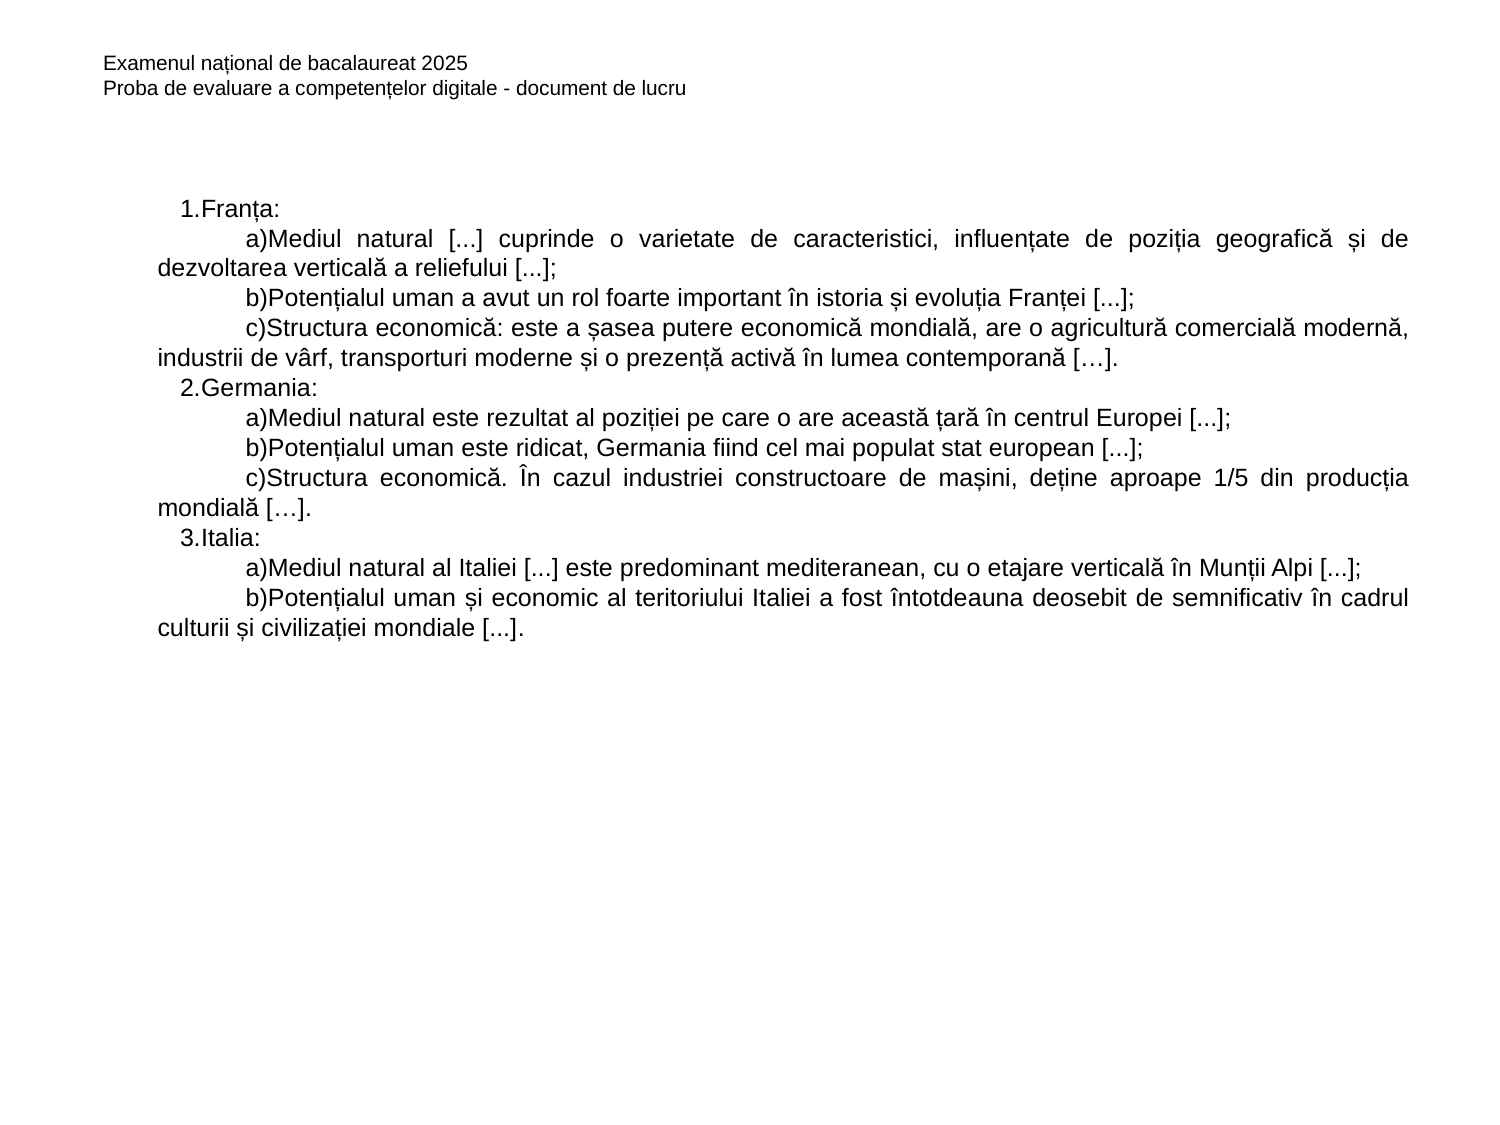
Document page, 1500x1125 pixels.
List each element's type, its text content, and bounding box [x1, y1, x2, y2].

list Franța: Mediul natural [...] cuprinde o varietate de caracteristici, influențate de poziția geografică și de dezvoltarea verticală a reliefului [...]; Potențialul uman a avut un rol foarte important în istoria și evoluția Franței [...]; Structura economică: este a șasea putere economică mondială, are o agricultură comercială modernă, industrii de vârf, transporturi moderne și o prezență activă în lumea contemporană […]. Germania: Mediul natural este rezultat al poziției pe care o are această țară în centrul Europei [...]; Potențialul uman este ridicat, Germania fiind cel mai populat stat european [...]; Structura economică. În cazul industriei constructoare de mașini, deține aproape 1/5 din producția mondială […]. Italia: Mediul natural al Italiei [...] este predominant mediteranean, cu o etajare verticală în Munții Alpi [...]; Potențialul uman și economic al teritoriului Italiei a fost întotdeauna deosebit de semnificativ în cadrul culturii și civilizației mondiale [...]. [76, 184, 1428, 1050]
text_box Examenul național de bacalaureat 2025 Proba de evaluare a competențelor digitale - document de lucru [88, 42, 1376, 108]
